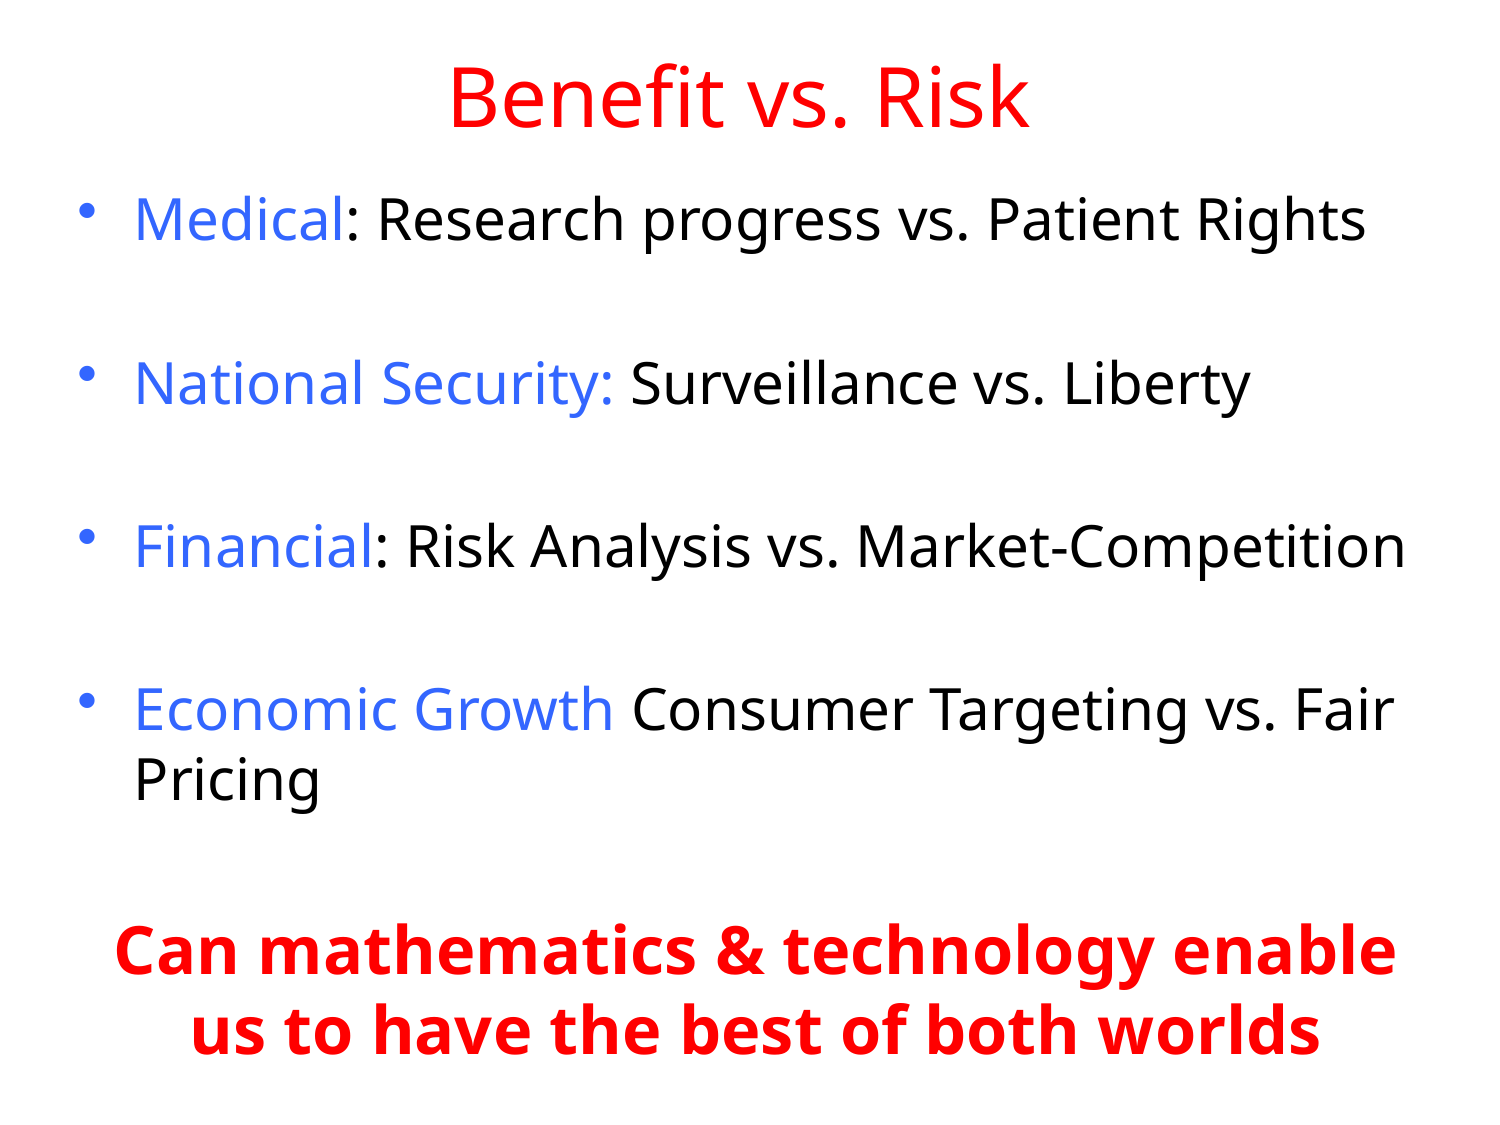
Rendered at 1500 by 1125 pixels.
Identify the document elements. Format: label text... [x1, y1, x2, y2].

title Benefit vs. Risk [112, 0, 1388, 174]
list Medical: Research progress vs. Patient Rights National Security: Surveillance vs. Liberty Financial: Risk Analysis vs. Market-Competition Economic Growth Consumer Targeting vs. Fair Pricing Can mathematics & technology enable us to have the best of both worlds [62, 174, 1451, 851]
